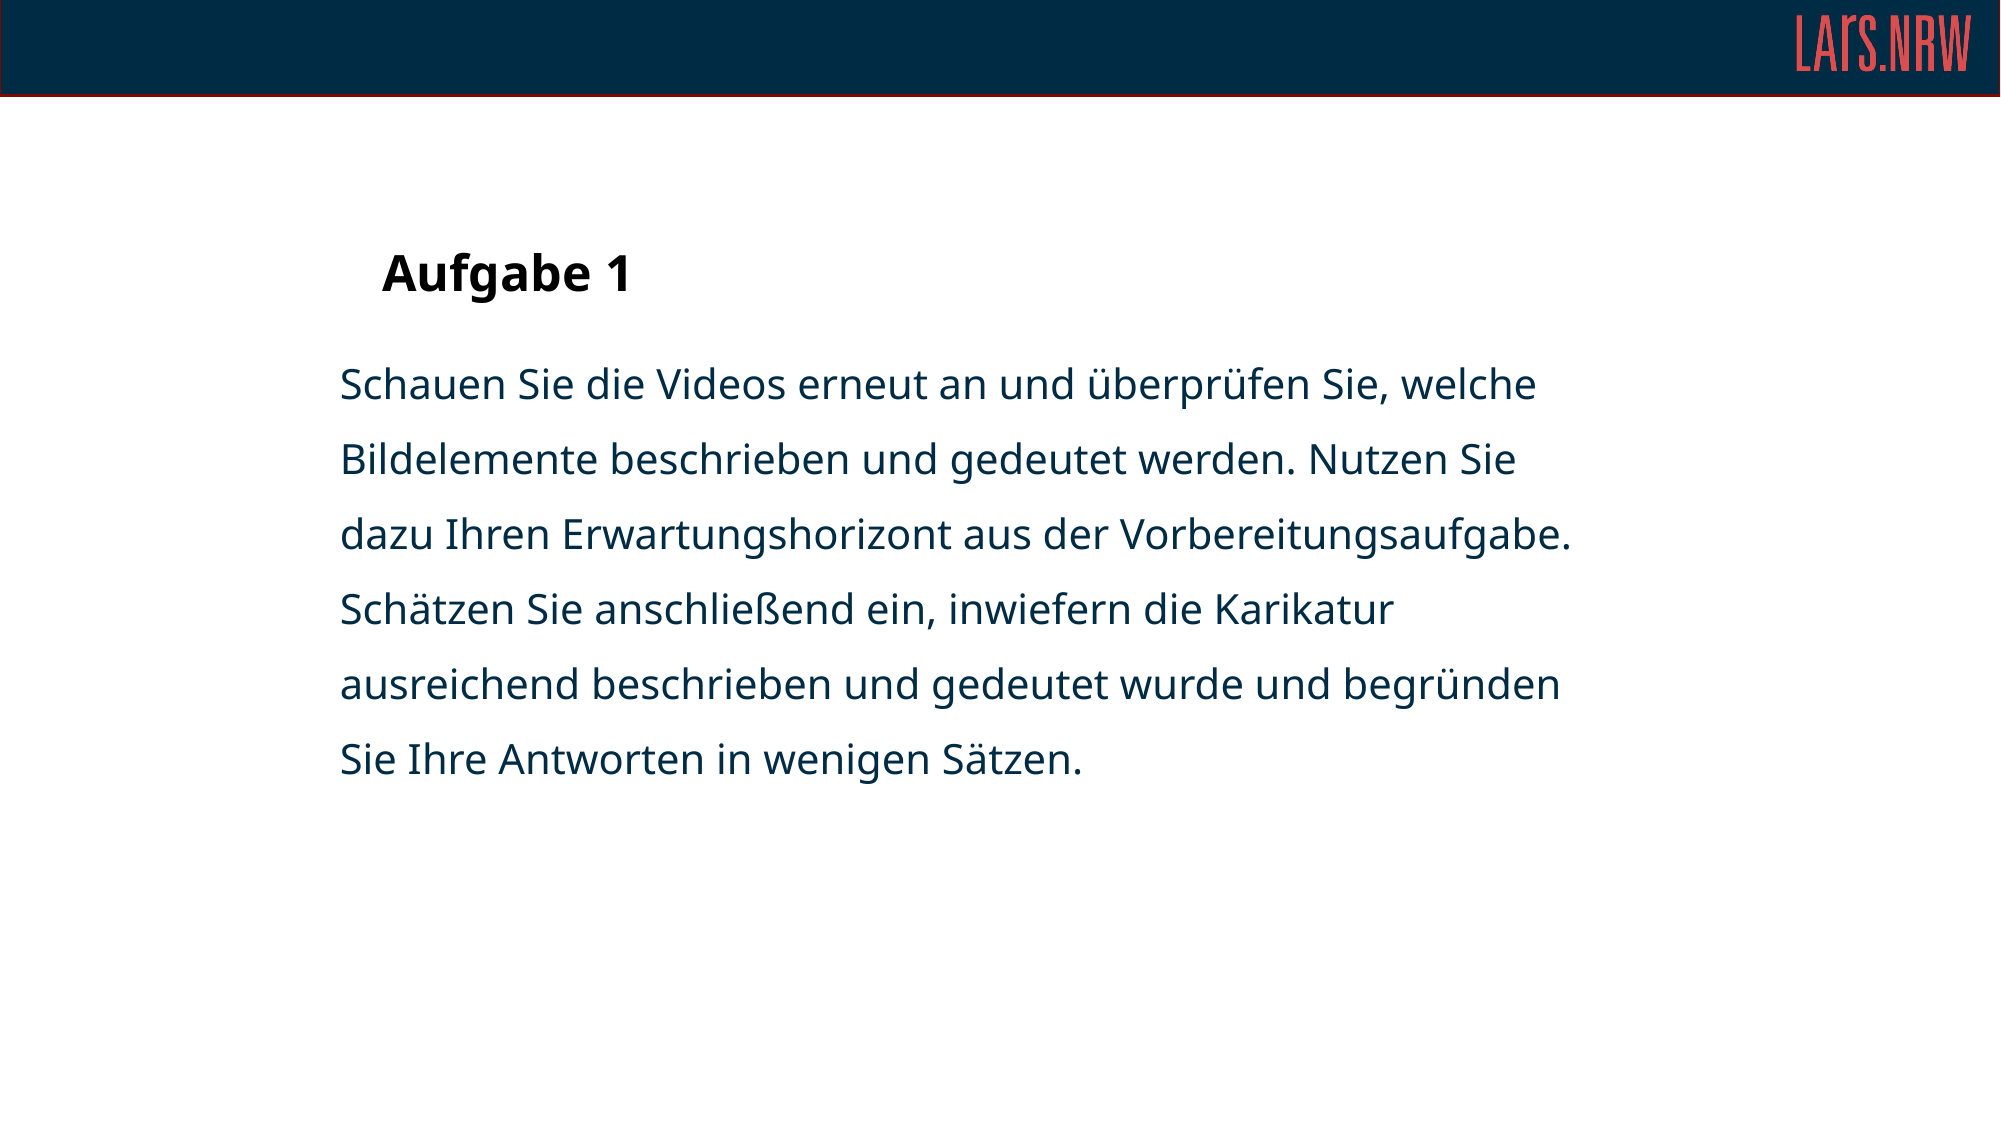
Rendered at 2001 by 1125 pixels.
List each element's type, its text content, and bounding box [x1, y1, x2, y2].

picture [1779, 3, 1977, 86]
list Schauen Sie die Videos erneut an und überprüfen Sie, welche Bildelemente beschrieben und gedeutet werden. Nutzen Sie dazu Ihren Erwartungshorizont aus der Vorbereitungsaufgabe. Schätzen Sie anschließend ein, inwiefern die Karikatur ausreichend beschrieben und gedeutet wurde und begründen Sie Ihre Antworten in wenigen Sätzen. [324, 324, 1624, 916]
title Aufgabe 1 [0, 236, 1371, 316]
